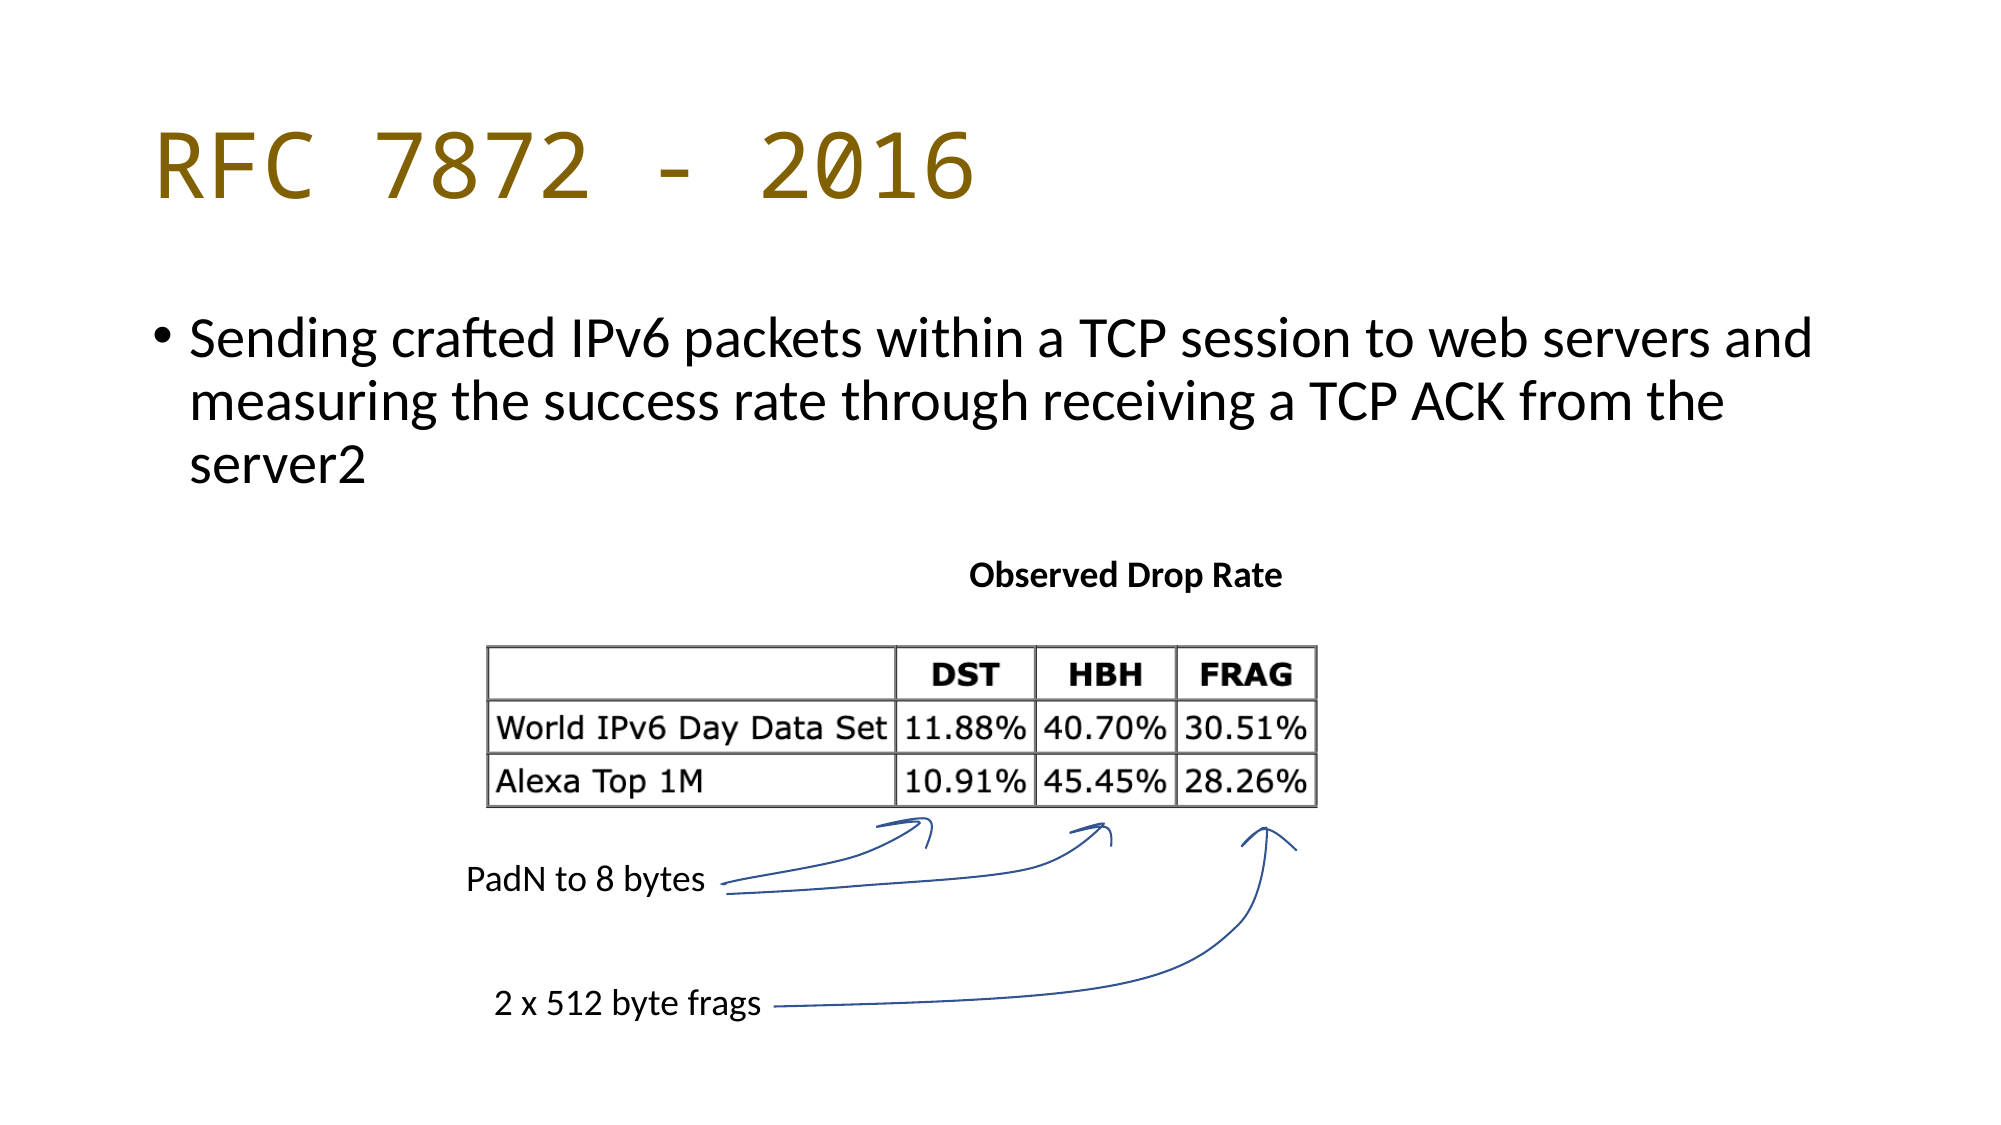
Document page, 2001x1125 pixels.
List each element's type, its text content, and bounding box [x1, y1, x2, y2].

text_box PadN to 8 bytes [451, 846, 721, 906]
picture [458, 619, 1351, 830]
text_box 2 x 512 byte frags [479, 970, 777, 1031]
text_box [726, 830, 1113, 896]
text_box [773, 830, 1298, 1008]
title RFC 7872 - 2016 [137, 59, 1863, 278]
text_box [719, 830, 933, 886]
list Sending crafted IPv6 packets within a TCP session to web servers and measuring the success rate through receiving a TCP ACK from the server2 [137, 299, 1863, 1014]
text_box Observed Drop Rate [954, 542, 1299, 603]
